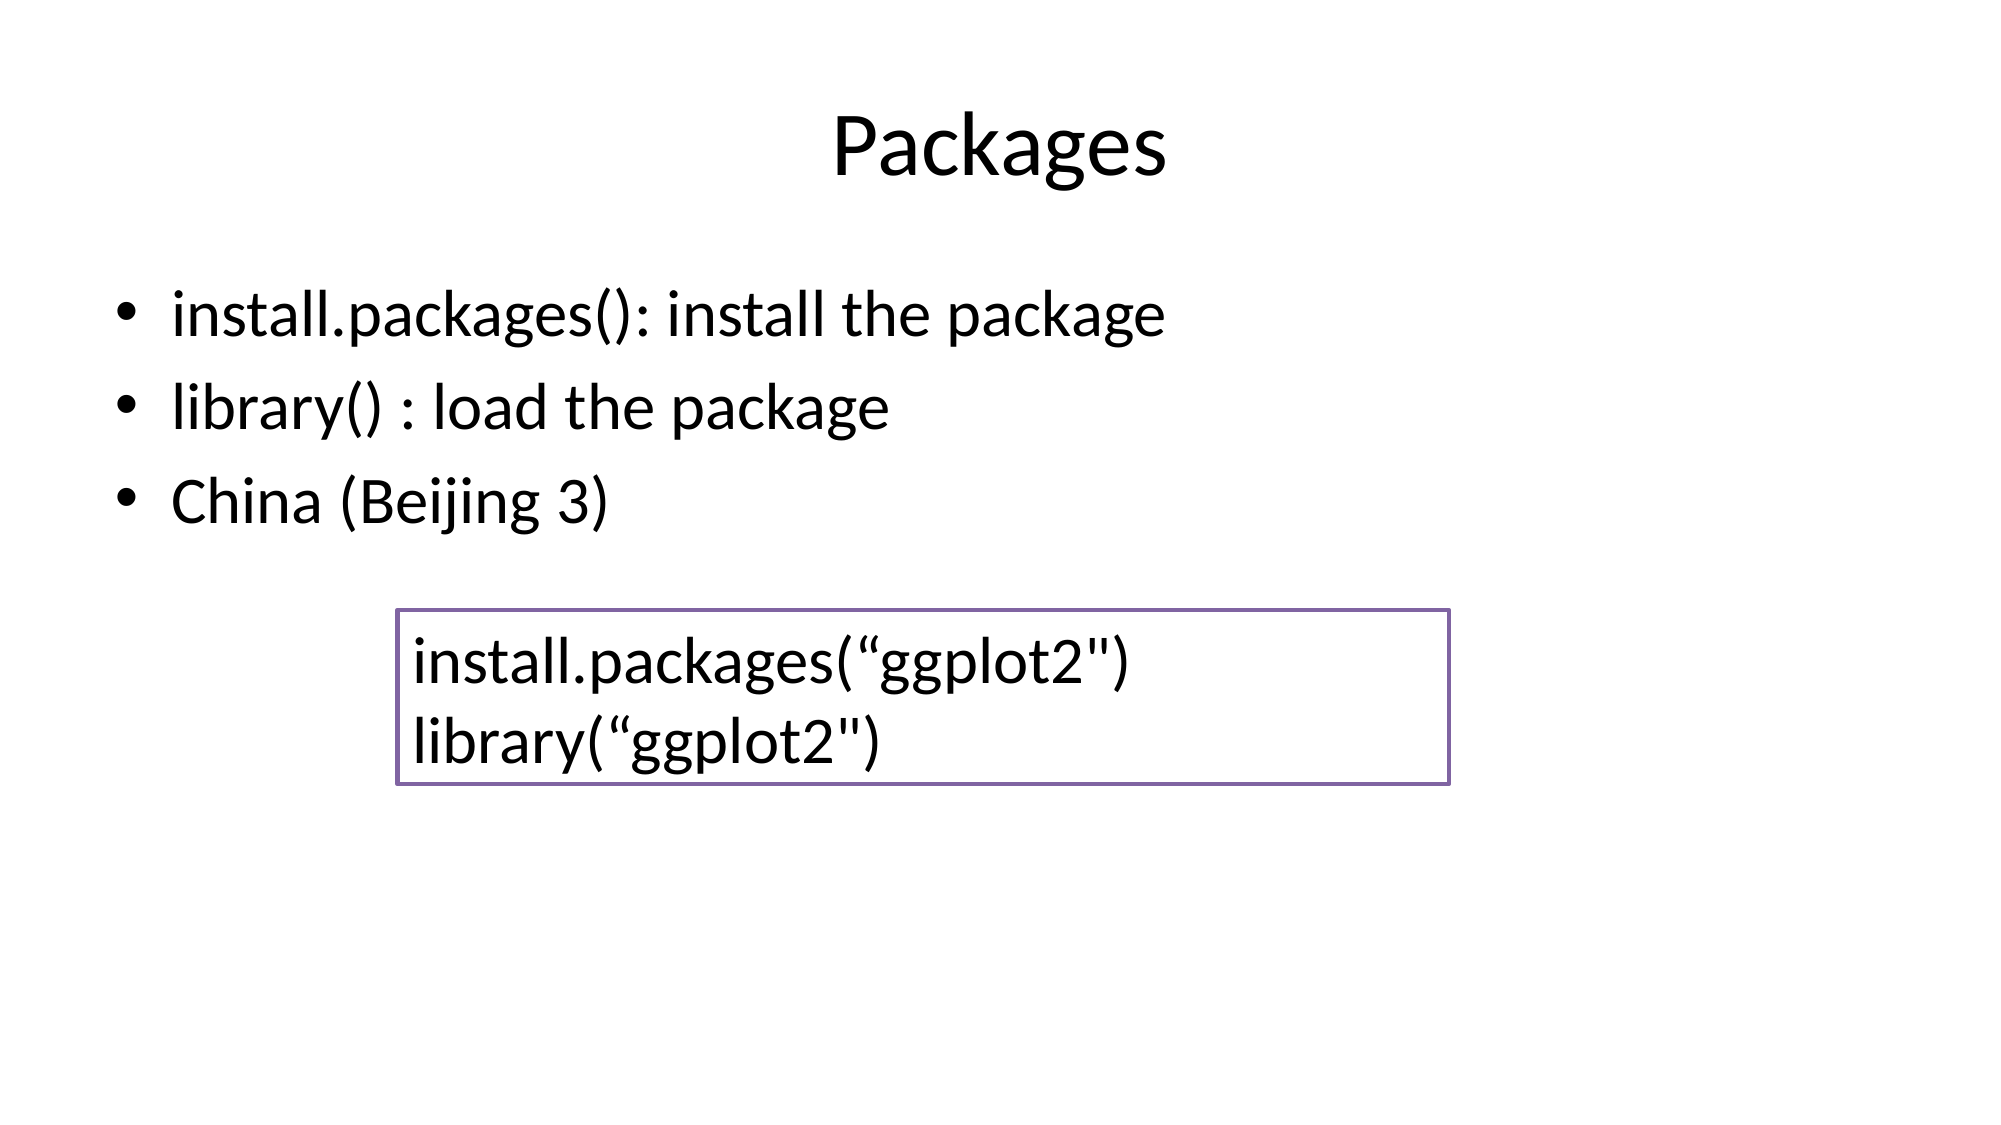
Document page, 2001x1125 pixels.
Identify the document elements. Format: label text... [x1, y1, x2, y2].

title Packages [99, 45, 1900, 233]
list install.packages(): install the package library() : load the package China (Beijing 3) [99, 262, 1900, 1005]
text_box install.packages(“ggplot2") library(“ggplot2") [395, 608, 1451, 786]
